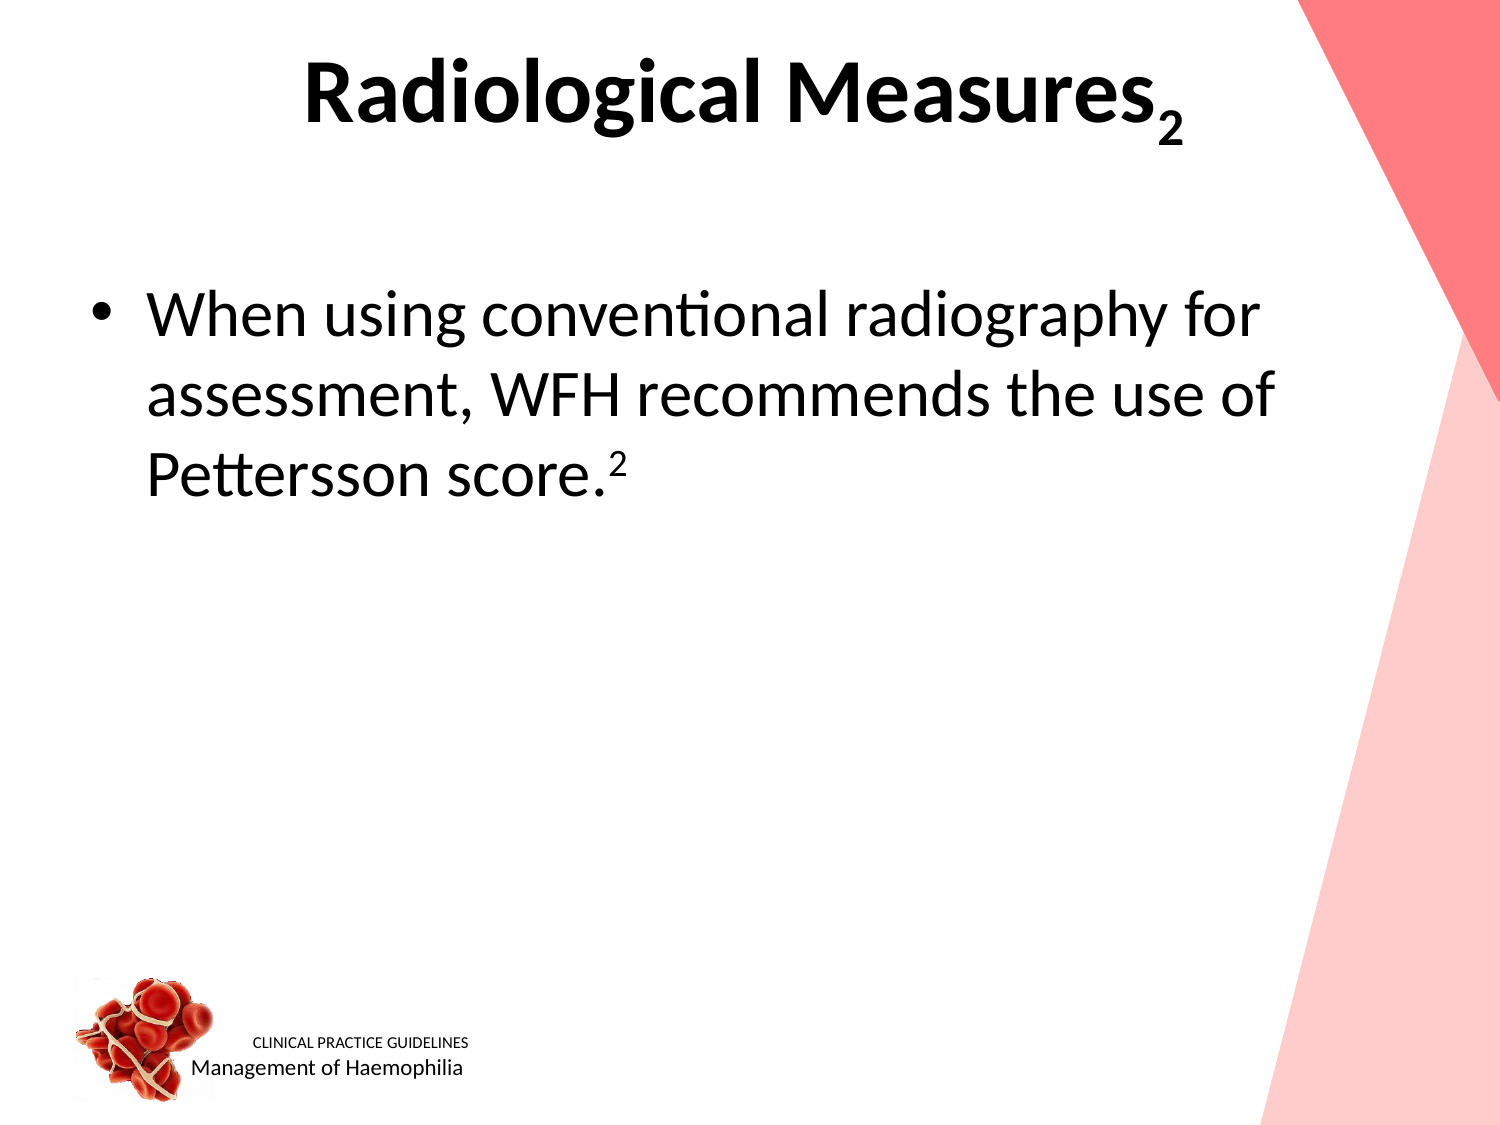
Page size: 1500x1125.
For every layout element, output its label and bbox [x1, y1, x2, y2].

text_box [74, 0, 1500, 1125]
